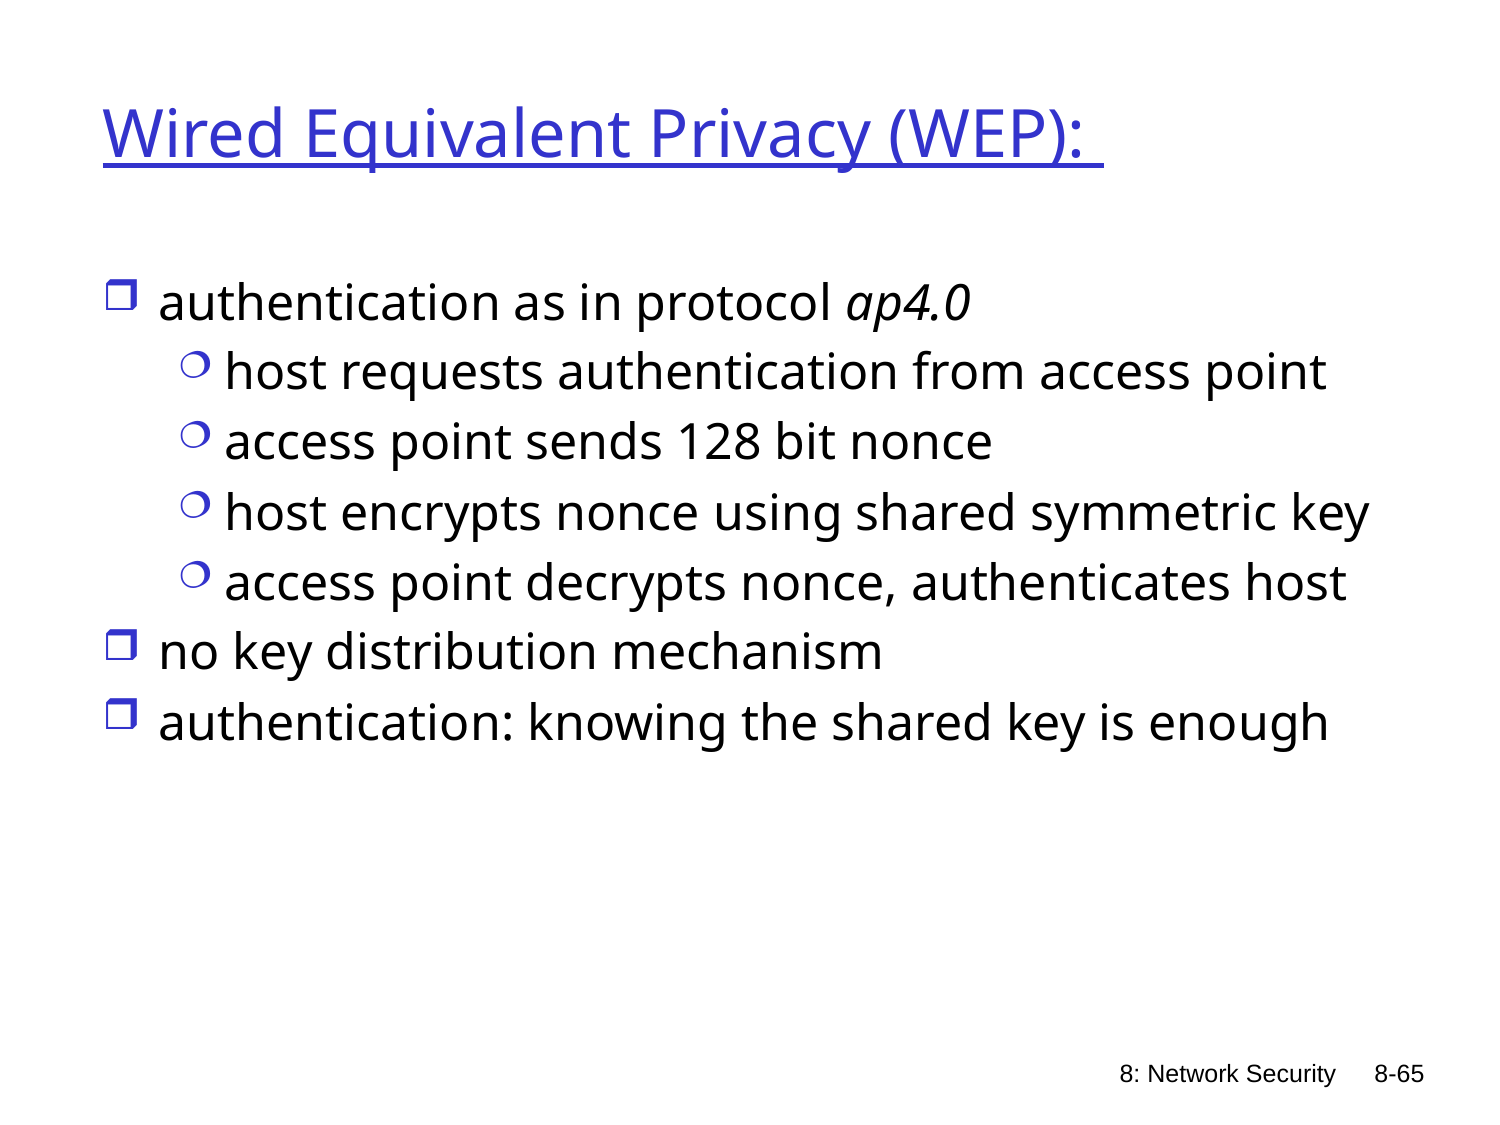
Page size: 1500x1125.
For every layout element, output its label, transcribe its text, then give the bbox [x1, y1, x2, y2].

title Wired Equivalent Privacy (WEP): [87, 37, 1363, 225]
slide_number 8-65 [1320, 1050, 1440, 1099]
list authentication as in protocol ap4.0 host requests authentication from access point access point sends 128 bit nonce host encrypts nonce using shared symmetric key access point decrypts nonce, authenticates host no key distribution mechanism authentication: knowing the shared key is enough [87, 262, 1447, 1025]
footer 8: Network Security [876, 1050, 1352, 1125]
